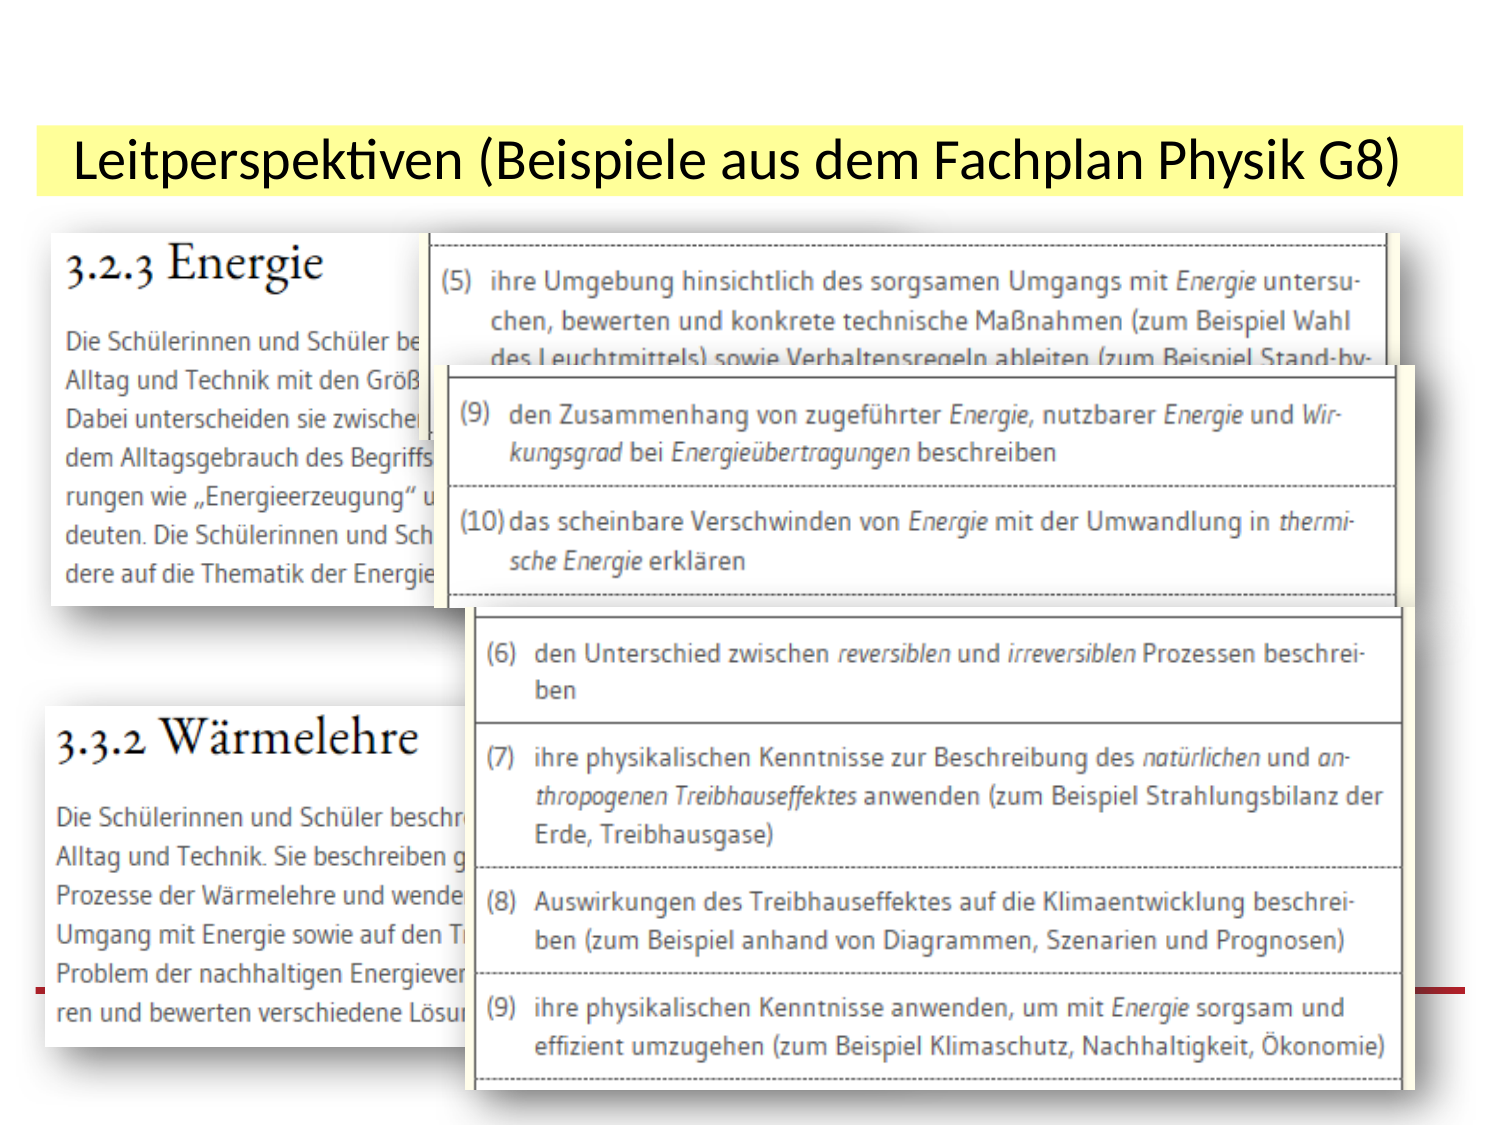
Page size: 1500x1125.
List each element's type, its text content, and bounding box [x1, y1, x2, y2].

text_box Leitperspektiven (Beispiele aus dem Fachplan Physik G8) [31, 113, 1459, 199]
picture [45, 233, 1415, 1091]
